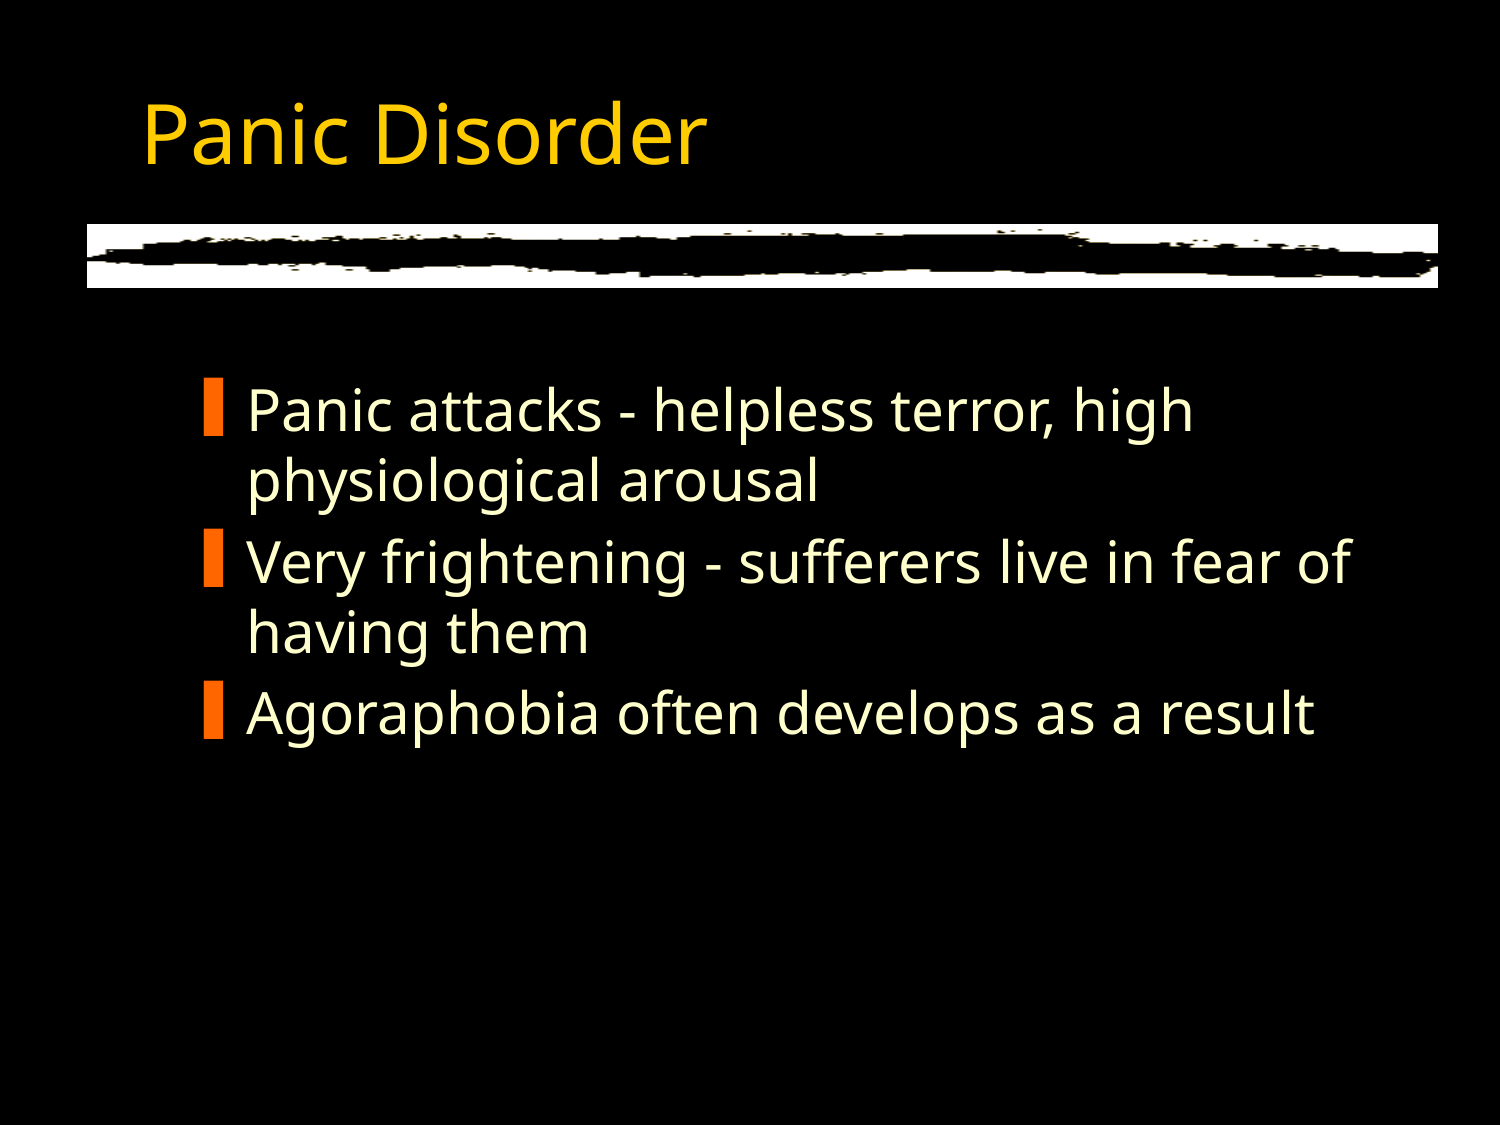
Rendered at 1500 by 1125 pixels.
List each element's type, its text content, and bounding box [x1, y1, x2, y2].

list Panic attacks - helpless terror, high physiological arousal Very frightening - sufferers live in fear of having them Agoraphobia often develops as a result [174, 365, 1426, 1051]
title Panic Disorder [124, 37, 1126, 226]
